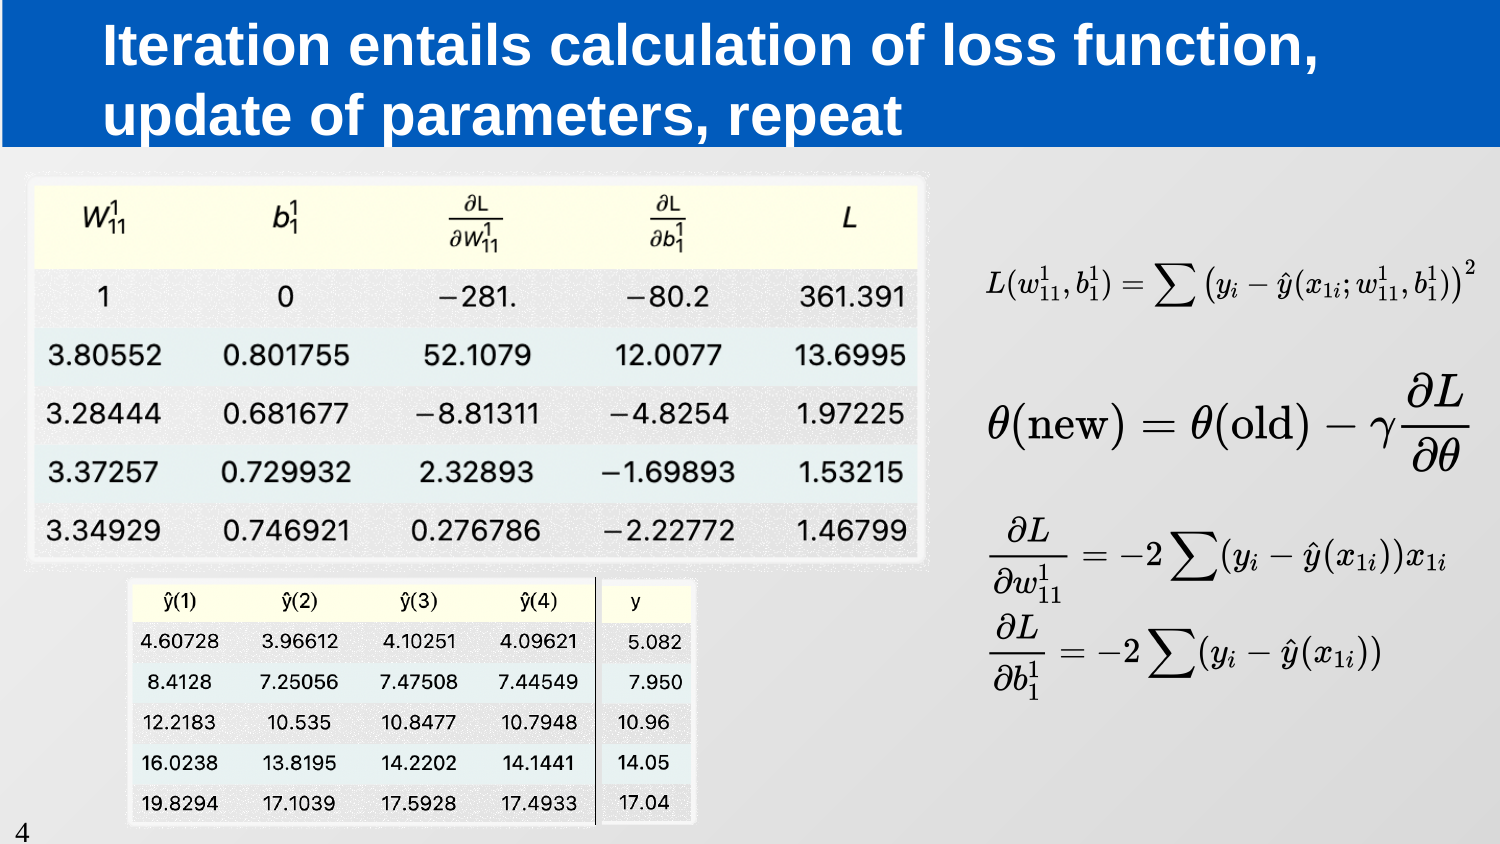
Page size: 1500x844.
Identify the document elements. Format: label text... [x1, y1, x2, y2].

picture [124, 577, 596, 829]
picture [24, 171, 930, 573]
title Iteration entails calculation of loss function, update of parameters, repeat [87, 0, 1363, 147]
picture [985, 259, 1478, 307]
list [985, 516, 1449, 701]
slide_number 4 [0, 806, 101, 844]
picture [987, 372, 1476, 472]
picture [601, 576, 699, 826]
